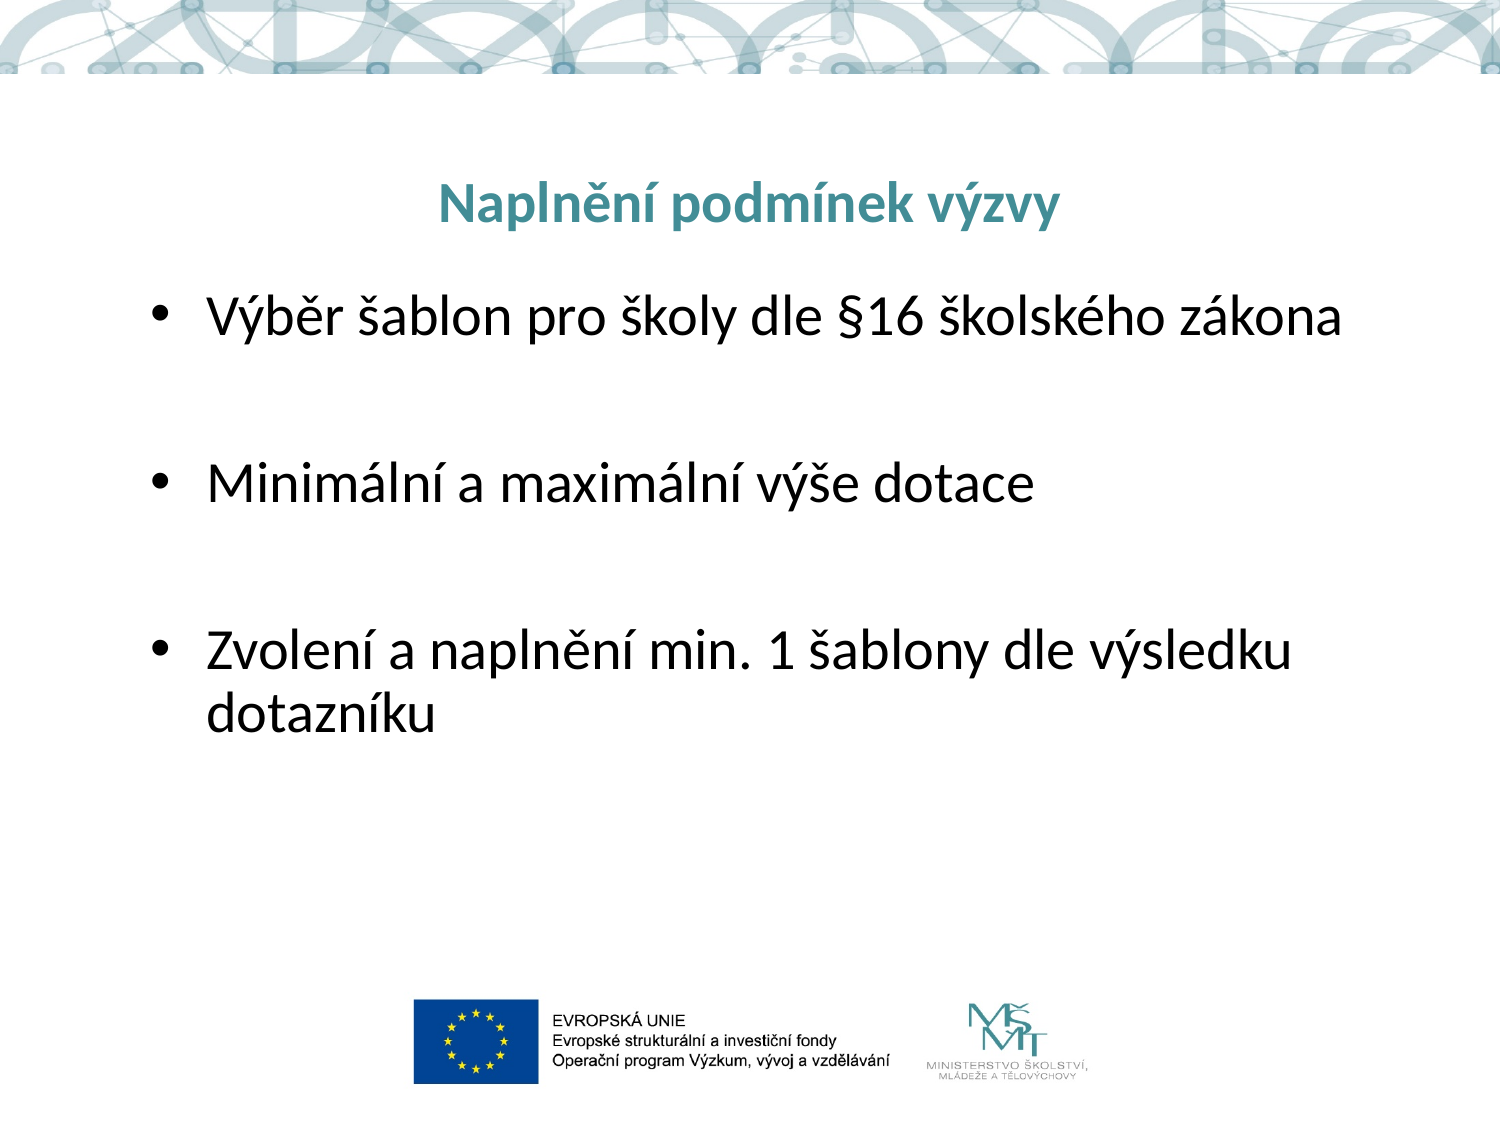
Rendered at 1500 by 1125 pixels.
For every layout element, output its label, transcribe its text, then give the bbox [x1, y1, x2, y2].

picture [371, 957, 1129, 1125]
list Výběr šablon pro školy dle §16 školského zákona Minimální a maximální výše dotace Zvolení a naplnění min. 1 šablony dle výsledku dotazníku [135, 277, 1417, 934]
picture [0, 0, 1500, 74]
title Naplnění podmínek výzvy [103, 129, 1397, 278]
